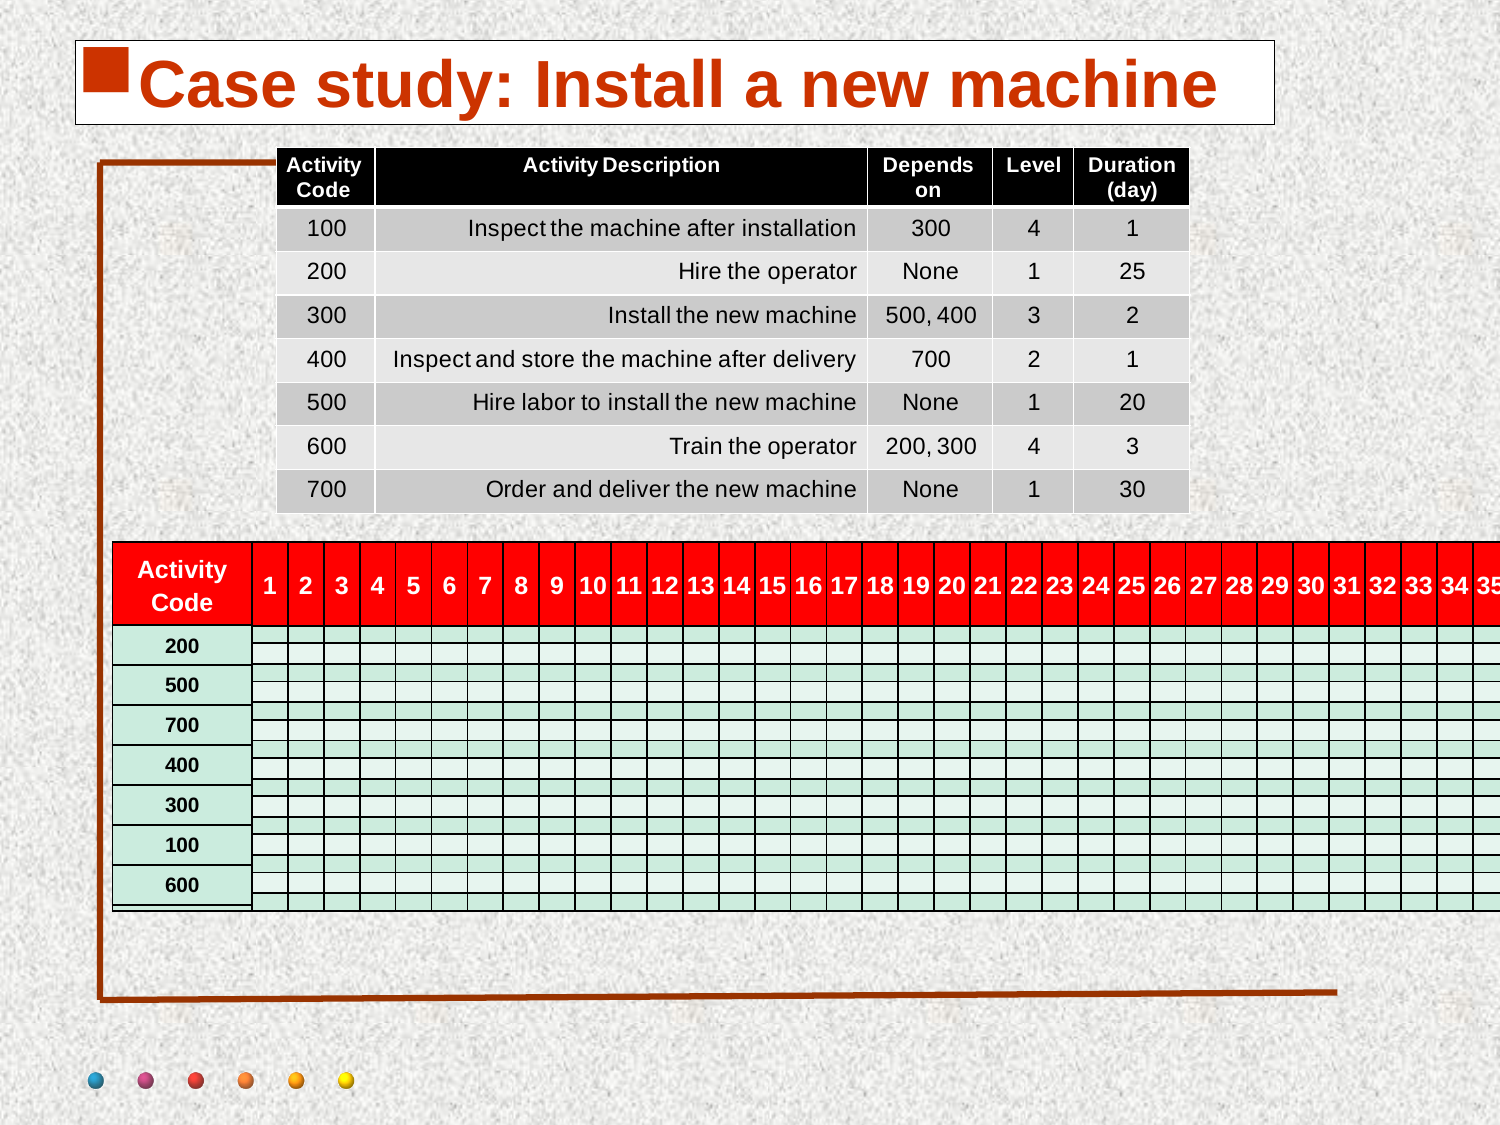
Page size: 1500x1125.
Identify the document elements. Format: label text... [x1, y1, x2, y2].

table_cell [361, 835, 395, 854]
table_cell [684, 835, 718, 854]
table_cell [1438, 741, 1472, 757]
table_cell [1438, 703, 1472, 719]
table_header 29 [1258, 543, 1292, 625]
table_cell [1115, 835, 1149, 854]
table_header 5 [396, 543, 431, 625]
table_cell [612, 780, 646, 795]
table_cell [1007, 818, 1041, 833]
table_cell [1151, 894, 1185, 910]
table_cell [1186, 873, 1221, 892]
table_cell [899, 721, 933, 740]
table_cell [361, 780, 395, 795]
table_cell [1043, 665, 1077, 681]
table_cell [1258, 741, 1292, 757]
table_cell [361, 682, 395, 701]
table_cell [1474, 835, 1500, 854]
table_cell [756, 835, 790, 854]
table_cell [1474, 703, 1500, 719]
table_cell [1079, 759, 1113, 778]
table_cell [1007, 835, 1041, 854]
table_cell [576, 665, 610, 681]
table_cell [1330, 894, 1364, 910]
table_cell [1258, 856, 1292, 872]
table_cell [863, 721, 897, 740]
table_cell [863, 873, 897, 892]
table_cell [1294, 682, 1328, 701]
table_cell [289, 856, 323, 872]
table_cell [432, 741, 467, 757]
table_cell [361, 873, 395, 892]
table_cell [540, 627, 574, 642]
table_cell [1402, 759, 1436, 778]
table_cell [1366, 797, 1400, 816]
table_cell [325, 835, 359, 854]
table_cell [1438, 835, 1472, 854]
table_cell [1438, 627, 1472, 642]
table_cell [576, 703, 610, 719]
table_cell [1294, 721, 1328, 740]
table_cell [504, 780, 538, 795]
table_cell [827, 721, 861, 740]
table_header 30 [1294, 543, 1328, 625]
table_header 200 [113, 626, 251, 664]
table_cell [1222, 818, 1256, 833]
table_cell [1151, 797, 1185, 816]
table_cell [1186, 818, 1221, 833]
table_cell [791, 835, 826, 854]
table_cell [1258, 682, 1292, 701]
table_cell [1043, 780, 1077, 795]
table_cell [396, 627, 431, 642]
table_cell [827, 818, 861, 833]
table_cell [1222, 856, 1256, 872]
table_cell [791, 797, 826, 816]
table_header Activity Code [113, 543, 251, 624]
table_header 20 [935, 543, 969, 625]
table_cell [1366, 682, 1400, 701]
table_cell [468, 703, 502, 719]
table_cell [1043, 741, 1077, 757]
table_cell [863, 665, 897, 681]
table_cell [899, 682, 933, 701]
table_cell [253, 703, 287, 719]
table_cell [576, 818, 610, 833]
table_cell [504, 741, 538, 757]
table_cell [253, 665, 287, 681]
table_cell [1294, 703, 1328, 719]
table_cell [1115, 797, 1149, 816]
table_cell [720, 894, 754, 910]
table_cell [1222, 797, 1256, 816]
table_cell [396, 703, 431, 719]
table_cell [504, 835, 538, 854]
table_cell [289, 797, 323, 816]
table_cell [504, 721, 538, 740]
table_cell [396, 665, 431, 681]
table_cell [468, 797, 502, 816]
table_cell [1043, 703, 1077, 719]
table_cell [935, 721, 969, 740]
table_cell [1043, 627, 1077, 642]
table_cell [396, 721, 431, 740]
table_cell [289, 644, 323, 663]
table_cell [1007, 644, 1041, 663]
table_cell [361, 721, 395, 740]
table_cell [648, 780, 682, 795]
table_cell [1151, 873, 1185, 892]
table_cell [1115, 665, 1149, 681]
table_cell [971, 703, 1005, 719]
table_cell [576, 644, 610, 663]
table_cell [576, 721, 610, 740]
table_cell [971, 856, 1005, 872]
table_cell [1438, 780, 1472, 795]
table_cell [684, 873, 718, 892]
table_cell [1474, 644, 1500, 663]
table_cell [899, 797, 933, 816]
table_cell [1151, 682, 1185, 701]
table_header 6 [432, 543, 467, 625]
table_cell [1115, 894, 1149, 910]
table_header 16 [791, 543, 826, 625]
table_cell [1402, 665, 1436, 681]
table_cell [1079, 644, 1113, 663]
table_cell [1402, 835, 1436, 854]
table_cell [791, 665, 826, 681]
table_cell [612, 856, 646, 872]
table_cell [1258, 894, 1292, 910]
table_cell [576, 835, 610, 854]
table_cell [540, 835, 574, 854]
table_cell [1294, 759, 1328, 778]
table_cell [827, 665, 861, 681]
table_cell [971, 759, 1005, 778]
table_cell [1402, 703, 1436, 719]
table_header 35 [1474, 543, 1500, 625]
table_cell [791, 721, 826, 740]
table_cell [612, 818, 646, 833]
table_cell [791, 759, 826, 778]
picture [0, 0, 1500, 1125]
table_cell [432, 873, 467, 892]
table_cell [253, 741, 287, 757]
table_cell [576, 682, 610, 701]
table_cell 500 [113, 666, 251, 704]
table_cell [935, 780, 969, 795]
table_cell [684, 665, 718, 681]
table_cell [612, 665, 646, 681]
table_cell [791, 780, 826, 795]
table_cell [612, 703, 646, 719]
table_cell [396, 835, 431, 854]
table_cell [1474, 780, 1500, 795]
table_cell [1258, 873, 1292, 892]
table_cell [612, 721, 646, 740]
table_cell [756, 780, 790, 795]
table_cell [791, 856, 826, 872]
table_cell [971, 644, 1005, 663]
table_cell [720, 780, 754, 795]
table_cell [504, 703, 538, 719]
table_cell [325, 703, 359, 719]
table_cell [684, 797, 718, 816]
table_cell [827, 780, 861, 795]
table_cell [863, 780, 897, 795]
table_cell [325, 627, 359, 642]
table_cell [1258, 835, 1292, 854]
table_cell [1258, 627, 1292, 642]
table_header 1 [253, 543, 287, 625]
table_cell [113, 906, 251, 910]
table_cell [863, 856, 897, 872]
table_cell [827, 873, 861, 892]
table_cell [361, 856, 395, 872]
table_cell [1330, 703, 1364, 719]
table_header 15 [756, 543, 790, 625]
table_header 13 [684, 543, 718, 625]
table_cell [468, 665, 502, 681]
table_header 14 [720, 543, 754, 625]
table_cell [684, 682, 718, 701]
table_cell [935, 818, 969, 833]
table_cell [899, 703, 933, 719]
table_cell [827, 741, 861, 757]
table_cell [1474, 818, 1500, 833]
table_cell [612, 759, 646, 778]
table_cell [361, 818, 395, 833]
table_cell [648, 721, 682, 740]
table_cell [971, 780, 1005, 795]
table_cell [971, 835, 1005, 854]
table_cell [648, 894, 682, 910]
table_cell [1402, 780, 1436, 795]
table_cell [971, 665, 1005, 681]
table_cell [253, 797, 287, 816]
table_cell [827, 682, 861, 701]
table_cell [827, 856, 861, 872]
table_cell [1151, 835, 1185, 854]
table_cell [1330, 856, 1364, 872]
table_cell [432, 627, 467, 642]
table_cell [1330, 682, 1364, 701]
table_cell [396, 644, 431, 663]
table_cell [289, 721, 323, 740]
table_header 33 [1402, 543, 1436, 625]
table_cell [1330, 835, 1364, 854]
table_cell [361, 703, 395, 719]
table_cell [827, 644, 861, 663]
table_cell [1438, 721, 1472, 740]
table_header 4 [361, 543, 395, 625]
table_cell [863, 682, 897, 701]
table_cell [720, 856, 754, 872]
table_cell [468, 818, 502, 833]
table_cell [684, 703, 718, 719]
table_cell [1366, 741, 1400, 757]
table_cell [1258, 797, 1292, 816]
table_cell [1007, 627, 1041, 642]
table_cell [684, 856, 718, 872]
table_cell [827, 797, 861, 816]
table_cell [720, 682, 754, 701]
table_cell [1294, 627, 1328, 642]
table_cell [684, 894, 718, 910]
table_cell [1186, 682, 1221, 701]
table_cell [1474, 627, 1500, 642]
table_header 25 [1115, 543, 1149, 625]
table_cell [468, 682, 502, 701]
table_cell [1151, 741, 1185, 757]
table_cell [396, 682, 431, 701]
table_cell 400 [113, 746, 251, 784]
table_cell [720, 741, 754, 757]
table_cell [576, 873, 610, 892]
table_cell [720, 644, 754, 663]
table_cell [396, 741, 431, 757]
table_cell [1151, 856, 1185, 872]
table_cell [504, 856, 538, 872]
table_cell [504, 627, 538, 642]
table_cell [361, 644, 395, 663]
table_cell [1474, 894, 1500, 910]
table_cell [468, 780, 502, 795]
table_cell [1115, 721, 1149, 740]
table_cell [971, 797, 1005, 816]
table_cell [289, 894, 323, 910]
table_cell [1151, 759, 1185, 778]
table_cell [899, 873, 933, 892]
table_cell [1043, 721, 1077, 740]
table_cell [1402, 644, 1436, 663]
table_cell [576, 780, 610, 795]
table_cell [1115, 873, 1149, 892]
table_cell [863, 835, 897, 854]
table_cell [1186, 703, 1221, 719]
table_cell [899, 759, 933, 778]
table_cell [289, 627, 323, 642]
table_cell [1115, 741, 1149, 757]
table_cell [756, 665, 790, 681]
table_cell [1043, 818, 1077, 833]
table_cell [468, 873, 502, 892]
table_cell [1115, 856, 1149, 872]
table_cell [396, 894, 431, 910]
table_cell [289, 665, 323, 681]
table_header 11 [612, 543, 646, 625]
table_header 23 [1043, 543, 1077, 625]
table_cell [1402, 741, 1436, 757]
table_cell [1186, 644, 1221, 663]
table_cell [648, 682, 682, 701]
table_cell [756, 873, 790, 892]
table_cell [1474, 759, 1500, 778]
table_cell [827, 835, 861, 854]
table_cell [1007, 856, 1041, 872]
table_cell [361, 797, 395, 816]
table_cell [1402, 797, 1436, 816]
table_cell [1330, 759, 1364, 778]
table_cell [935, 759, 969, 778]
table_cell [971, 627, 1005, 642]
table_cell [325, 873, 359, 892]
table_cell [899, 665, 933, 681]
table_cell [361, 894, 395, 910]
table_cell [253, 627, 287, 642]
table_cell [1258, 644, 1292, 663]
table_cell [648, 835, 682, 854]
table_cell [1186, 627, 1221, 642]
table_header 10 [576, 543, 610, 625]
table_cell [1402, 818, 1436, 833]
table_cell [253, 894, 287, 910]
table_cell [1366, 627, 1400, 642]
table_cell [289, 682, 323, 701]
table_cell [684, 818, 718, 833]
table_cell [253, 873, 287, 892]
table_cell [791, 894, 826, 910]
table_cell [504, 644, 538, 663]
table_cell [1151, 780, 1185, 795]
table_cell [1186, 721, 1221, 740]
table_cell [1330, 818, 1364, 833]
table_cell [756, 741, 790, 757]
table_cell [971, 721, 1005, 740]
table_cell [432, 665, 467, 681]
table_cell [612, 644, 646, 663]
table_cell [1186, 780, 1221, 795]
table_cell [612, 894, 646, 910]
table_cell [791, 627, 826, 642]
table_cell [1222, 665, 1256, 681]
table_cell [648, 818, 682, 833]
table_header 26 [1151, 543, 1185, 625]
table_cell [325, 856, 359, 872]
table_cell [1258, 759, 1292, 778]
table_cell [432, 682, 467, 701]
table_cell [1438, 797, 1472, 816]
table_cell [1330, 665, 1364, 681]
table_cell [1438, 873, 1472, 892]
table_cell [1007, 741, 1041, 757]
table_cell [971, 682, 1005, 701]
table_cell [576, 627, 610, 642]
table_cell [1402, 721, 1436, 740]
table_cell [1222, 759, 1256, 778]
table_cell [1366, 644, 1400, 663]
table_cell [1222, 741, 1256, 757]
table_cell [253, 856, 287, 872]
table_header 31 [1330, 543, 1364, 625]
table_cell [899, 627, 933, 642]
table_cell [720, 759, 754, 778]
table_cell [1222, 835, 1256, 854]
table_cell [756, 721, 790, 740]
table_cell [504, 873, 538, 892]
table_cell [253, 721, 287, 740]
table_cell [540, 721, 574, 740]
table_cell [1258, 703, 1292, 719]
table_cell [1186, 759, 1221, 778]
table_cell 100 [113, 826, 251, 864]
table_header 24 [1079, 543, 1113, 625]
table_cell [432, 721, 467, 740]
table_header 27 [1186, 543, 1221, 625]
table_cell [1402, 894, 1436, 910]
table_cell [1294, 741, 1328, 757]
table_cell [971, 873, 1005, 892]
table_cell [1222, 894, 1256, 910]
table_cell [1151, 818, 1185, 833]
table_cell [648, 856, 682, 872]
table_cell [1330, 780, 1364, 795]
table_cell [1007, 797, 1041, 816]
table_cell [1330, 627, 1364, 642]
table_cell [1330, 721, 1364, 740]
table_cell [396, 780, 431, 795]
table_cell [863, 644, 897, 663]
table_cell [361, 627, 395, 642]
table_cell [1186, 894, 1221, 910]
table_cell [648, 627, 682, 642]
title Case study: Install a new machine [75, 40, 1275, 125]
table_cell [720, 665, 754, 681]
table_cell 600 [113, 866, 251, 904]
table_cell [1222, 644, 1256, 663]
table_cell [468, 856, 502, 872]
table_cell [1079, 627, 1113, 642]
table_cell [935, 741, 969, 757]
table_cell [325, 721, 359, 740]
table_cell [935, 873, 969, 892]
table_cell [289, 835, 323, 854]
table_header 19 [899, 543, 933, 625]
table_cell [1115, 780, 1149, 795]
table_cell [684, 741, 718, 757]
table_header 32 [1366, 543, 1400, 625]
table_cell [1258, 818, 1292, 833]
table_cell [540, 780, 574, 795]
table_cell [540, 741, 574, 757]
table_cell [253, 780, 287, 795]
table_cell [396, 797, 431, 816]
table_cell [1007, 780, 1041, 795]
table_cell [432, 797, 467, 816]
table_cell [1474, 665, 1500, 681]
table_cell [1079, 780, 1113, 795]
table_cell [576, 759, 610, 778]
table_cell [1151, 627, 1185, 642]
table_cell [540, 894, 574, 910]
table_header 18 [863, 543, 897, 625]
table_cell [1258, 780, 1292, 795]
table_cell [1079, 818, 1113, 833]
table_cell [1438, 818, 1472, 833]
table_cell [1115, 644, 1149, 663]
table_cell [361, 741, 395, 757]
table_cell [720, 873, 754, 892]
table_cell [1115, 627, 1149, 642]
table_cell [791, 818, 826, 833]
table_cell [935, 856, 969, 872]
table_header 8 [504, 543, 538, 625]
table_cell [1438, 856, 1472, 872]
table_cell [540, 703, 574, 719]
table_cell [863, 741, 897, 757]
table_cell [1294, 780, 1328, 795]
table_cell [1186, 835, 1221, 854]
table_cell [1474, 856, 1500, 872]
table_cell [1438, 644, 1472, 663]
table_cell [899, 741, 933, 757]
table_cell [1366, 780, 1400, 795]
table_cell [1222, 682, 1256, 701]
table_cell [612, 682, 646, 701]
table_cell [791, 644, 826, 663]
table_cell [1007, 721, 1041, 740]
table_cell [325, 682, 359, 701]
table_cell [396, 818, 431, 833]
table_cell [720, 835, 754, 854]
table_cell [1258, 721, 1292, 740]
table_header 17 [827, 543, 861, 625]
table_header 34 [1438, 543, 1472, 625]
table_cell [1366, 703, 1400, 719]
table_cell [1366, 894, 1400, 910]
table_cell [756, 682, 790, 701]
table_cell [1043, 856, 1077, 872]
table_cell [1366, 665, 1400, 681]
table_cell [935, 703, 969, 719]
table_cell [648, 873, 682, 892]
table_cell [1043, 759, 1077, 778]
table_cell [863, 818, 897, 833]
table_cell [1438, 682, 1472, 701]
table_cell [1294, 856, 1328, 872]
table_cell [612, 627, 646, 642]
table_cell [1222, 721, 1256, 740]
table_cell [1330, 644, 1364, 663]
table_cell [1438, 665, 1472, 681]
table_cell [756, 759, 790, 778]
table_cell [576, 741, 610, 757]
table_cell [325, 665, 359, 681]
table_cell [1079, 797, 1113, 816]
table_cell [720, 703, 754, 719]
table_cell [756, 703, 790, 719]
table_cell [648, 797, 682, 816]
table_cell [899, 818, 933, 833]
table_cell [432, 894, 467, 910]
table_cell [361, 665, 395, 681]
table_cell [1079, 741, 1113, 757]
table_cell [1438, 759, 1472, 778]
table_cell [432, 703, 467, 719]
table_cell 300 [113, 786, 251, 824]
table_cell [540, 644, 574, 663]
table_cell [648, 665, 682, 681]
table_cell [1294, 797, 1328, 816]
table_cell [432, 818, 467, 833]
table_cell [1043, 894, 1077, 910]
table_cell [468, 627, 502, 642]
table_cell [1079, 856, 1113, 872]
table_cell [468, 894, 502, 910]
table_cell [504, 818, 538, 833]
table_cell [1294, 665, 1328, 681]
table_cell [1366, 856, 1400, 872]
table_cell [791, 741, 826, 757]
table_cell [899, 780, 933, 795]
table_cell [1151, 644, 1185, 663]
table_cell [1186, 797, 1221, 816]
table_cell [1402, 873, 1436, 892]
table_cell [971, 894, 1005, 910]
table_cell [325, 818, 359, 833]
table_cell [1258, 665, 1292, 681]
table_cell [396, 856, 431, 872]
table_cell [1222, 703, 1256, 719]
table_cell [1007, 703, 1041, 719]
table_cell [540, 682, 574, 701]
table_cell [576, 797, 610, 816]
table_cell [756, 627, 790, 642]
table_cell [1043, 797, 1077, 816]
table_cell [325, 644, 359, 663]
table_cell [935, 665, 969, 681]
table_cell [935, 627, 969, 642]
table_cell [1222, 780, 1256, 795]
table_cell [1007, 665, 1041, 681]
table_cell [504, 759, 538, 778]
table_cell [540, 665, 574, 681]
table_cell [935, 835, 969, 854]
table_cell [361, 759, 395, 778]
table_cell [899, 856, 933, 872]
table_cell [253, 759, 287, 778]
table_cell [1007, 894, 1041, 910]
table_cell [1366, 759, 1400, 778]
table_cell [289, 818, 323, 833]
table_cell [576, 856, 610, 872]
table_cell [1294, 894, 1328, 910]
table_cell [468, 835, 502, 854]
table_cell [504, 665, 538, 681]
table_cell [504, 682, 538, 701]
table_cell [1294, 644, 1328, 663]
table_cell [1007, 873, 1041, 892]
table_cell [648, 644, 682, 663]
table_cell [325, 780, 359, 795]
table_cell [1474, 721, 1500, 740]
table_cell [396, 873, 431, 892]
table_cell [684, 780, 718, 795]
table_cell [935, 797, 969, 816]
table_cell [684, 627, 718, 642]
table_cell [935, 644, 969, 663]
table_cell [1438, 894, 1472, 910]
table_cell [253, 644, 287, 663]
table_cell [827, 627, 861, 642]
table_cell [1366, 835, 1400, 854]
table_cell [899, 835, 933, 854]
table_cell [432, 856, 467, 872]
table_cell [1079, 894, 1113, 910]
table_cell [863, 627, 897, 642]
table_cell [935, 894, 969, 910]
table_cell [1402, 627, 1436, 642]
table_cell [720, 721, 754, 740]
table_cell [504, 894, 538, 910]
table_cell [325, 759, 359, 778]
table_cell [1043, 835, 1077, 854]
table_cell [576, 894, 610, 910]
table_cell [684, 644, 718, 663]
table_cell [1330, 741, 1364, 757]
table_cell [863, 894, 897, 910]
table_cell [827, 759, 861, 778]
table_cell [612, 741, 646, 757]
table_cell [756, 856, 790, 872]
table_cell [253, 835, 287, 854]
table_cell [648, 703, 682, 719]
table_cell [1043, 644, 1077, 663]
table_cell [325, 741, 359, 757]
table_cell [971, 818, 1005, 833]
table_cell [684, 721, 718, 740]
table_cell [1474, 682, 1500, 701]
table_cell [325, 894, 359, 910]
table_cell [1294, 818, 1328, 833]
table_cell [540, 797, 574, 816]
table_header 21 [971, 543, 1005, 625]
table_cell [756, 644, 790, 663]
table_cell [791, 873, 826, 892]
table_cell [1186, 741, 1221, 757]
table_cell [1402, 856, 1436, 872]
table_cell [540, 873, 574, 892]
table_cell [756, 818, 790, 833]
table_cell [1402, 682, 1436, 701]
table_cell [1043, 873, 1077, 892]
table_header 12 [648, 543, 682, 625]
table_cell [827, 703, 861, 719]
table_cell [827, 894, 861, 910]
table_header 3 [325, 543, 359, 625]
table_cell [648, 759, 682, 778]
table_cell [899, 894, 933, 910]
table_cell [1079, 703, 1113, 719]
table_cell [1079, 873, 1113, 892]
table_cell [432, 780, 467, 795]
table_cell [289, 780, 323, 795]
table_header 7 [468, 543, 502, 625]
table_cell [289, 759, 323, 778]
table_cell [720, 797, 754, 816]
table_cell [253, 682, 287, 701]
table_cell [648, 741, 682, 757]
table_cell [289, 741, 323, 757]
table_cell [863, 703, 897, 719]
table_cell 700 [113, 706, 251, 744]
table_cell [935, 682, 969, 701]
table_cell [612, 873, 646, 892]
table_cell [1186, 665, 1221, 681]
table_cell [468, 721, 502, 740]
table_cell [432, 759, 467, 778]
table_cell [1222, 873, 1256, 892]
table_cell [612, 797, 646, 816]
table_cell [756, 894, 790, 910]
table_cell [540, 856, 574, 872]
table_cell [396, 759, 431, 778]
table_cell [540, 759, 574, 778]
table_cell [468, 741, 502, 757]
table_cell [432, 644, 467, 663]
table_cell [1151, 721, 1185, 740]
table_cell [612, 835, 646, 854]
table_cell [253, 818, 287, 833]
table_cell [863, 797, 897, 816]
table_cell [1115, 682, 1149, 701]
table_cell [468, 759, 502, 778]
table_cell [1115, 759, 1149, 778]
table_cell [1474, 741, 1500, 757]
table_cell [1079, 682, 1113, 701]
table_cell [1330, 797, 1364, 816]
table_cell [791, 703, 826, 719]
table_cell [1294, 873, 1328, 892]
table_cell [791, 682, 826, 701]
table_header 9 [540, 543, 574, 625]
table_cell [540, 818, 574, 833]
table_cell [1474, 797, 1500, 816]
table_cell [1366, 721, 1400, 740]
table_cell [756, 797, 790, 816]
table_cell [1007, 682, 1041, 701]
table_cell [1079, 835, 1113, 854]
table_cell [1079, 665, 1113, 681]
table_cell [1186, 856, 1221, 872]
table_cell [1115, 818, 1149, 833]
table_cell [1079, 721, 1113, 740]
table_cell [1151, 703, 1185, 719]
table_cell [325, 797, 359, 816]
table_cell [971, 741, 1005, 757]
table_cell [1222, 627, 1256, 642]
table_cell [720, 818, 754, 833]
table_cell [1330, 873, 1364, 892]
table_cell [863, 759, 897, 778]
table_cell [1007, 759, 1041, 778]
table_cell [289, 873, 323, 892]
table_cell [1043, 682, 1077, 701]
table_cell [1151, 665, 1185, 681]
table_cell [504, 797, 538, 816]
table_cell [1366, 873, 1400, 892]
table_cell [899, 644, 933, 663]
table_cell [1115, 703, 1149, 719]
table_cell [468, 644, 502, 663]
table_cell [432, 835, 467, 854]
table_cell [289, 703, 323, 719]
table_header 22 [1007, 543, 1041, 625]
table_cell [1474, 873, 1500, 892]
table_cell [1294, 835, 1328, 854]
table_cell [684, 759, 718, 778]
table_header 2 [289, 543, 323, 625]
table_header 28 [1222, 543, 1256, 625]
table_cell [720, 627, 754, 642]
table_cell [1366, 818, 1400, 833]
